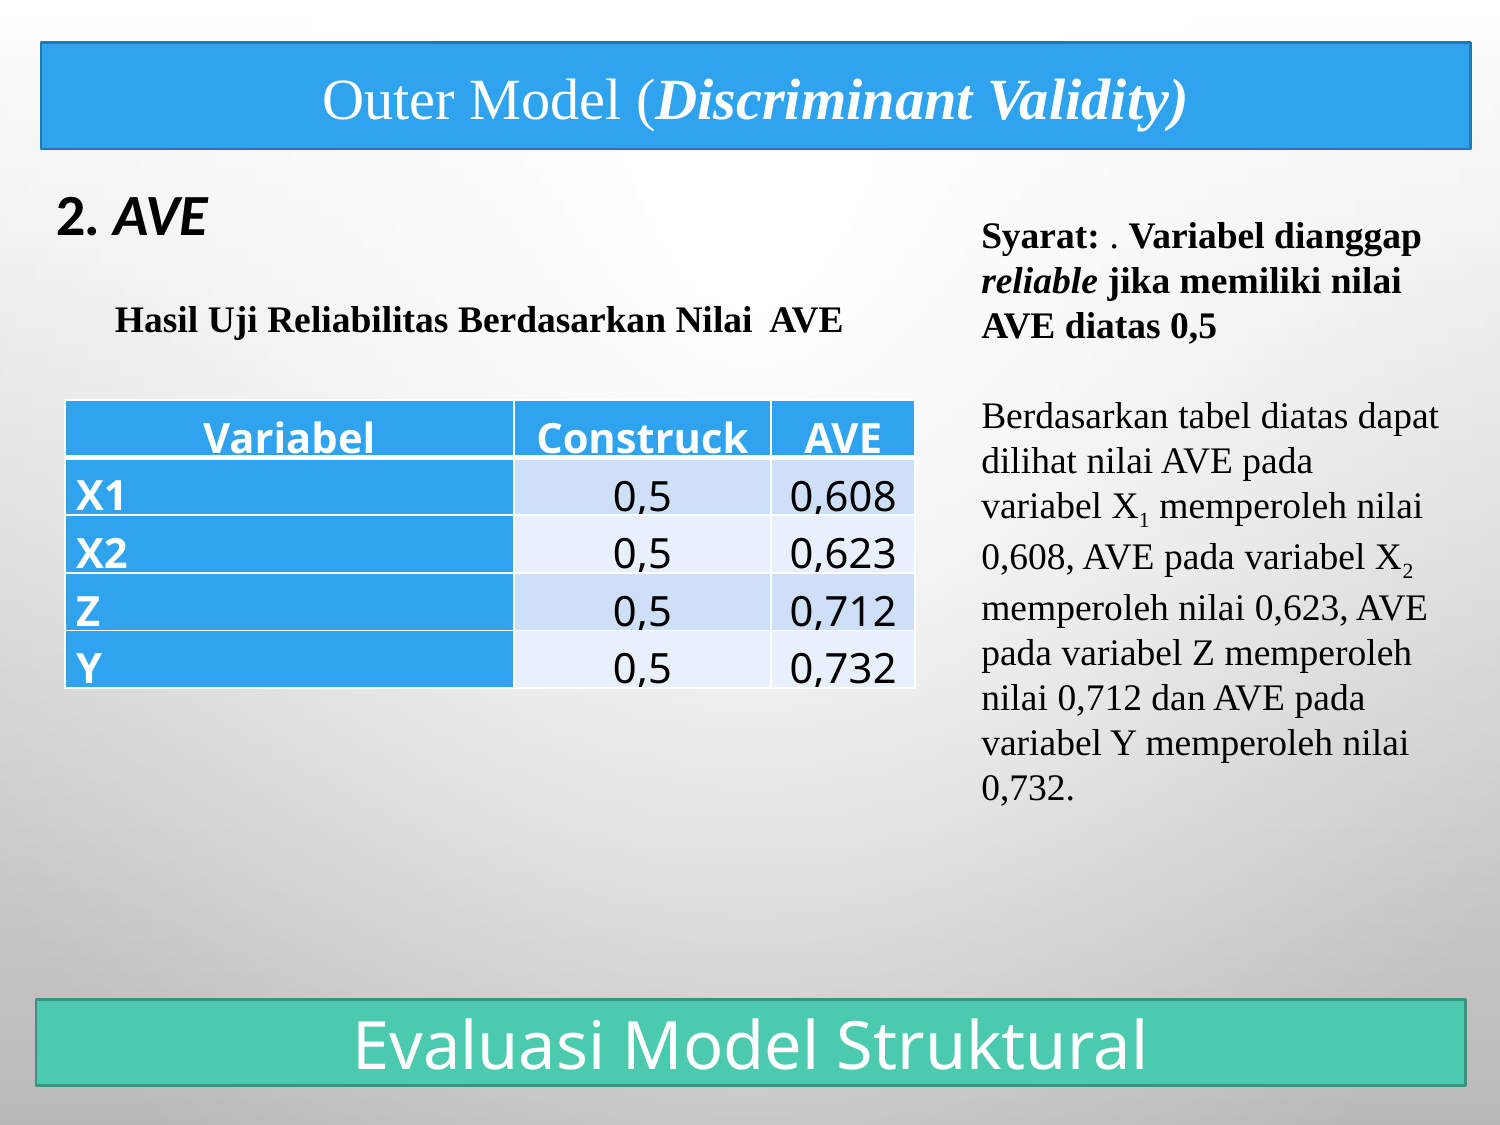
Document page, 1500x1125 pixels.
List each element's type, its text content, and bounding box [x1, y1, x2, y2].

table_cell Z [66, 574, 513, 630]
text_box 2. AVE [40, 170, 1282, 255]
table_cell X1 [66, 460, 513, 514]
table_cell X2 [66, 516, 513, 572]
table_cell 0,608 [772, 460, 914, 514]
picture [0, 0, 1500, 1125]
text_box Syarat: . Variabel dianggap reliable jika memiliki nilai AVE diatas 0,5 Berdasarkan tabel diatas dapat dilihat nilai AVE pada variabel X1 memperoleh nilai 0,608, AVE pada variabel X2 memperoleh nilai 0,623, AVE pada variabel Z memperoleh nilai 0,712 dan AVE pada variabel Y memperoleh nilai 0,732. [966, 203, 1459, 816]
table_cell 0,732 [772, 631, 914, 687]
table_cell 0,5 [515, 516, 770, 572]
table_cell 0,5 [515, 574, 770, 630]
table_header Variabel [66, 401, 513, 455]
table_cell 0,5 [515, 631, 770, 687]
table_cell 0,623 [772, 516, 914, 572]
table_header AVE [772, 401, 914, 455]
text_box Outer Model (Discriminant Validity) [40, 41, 1472, 150]
table_header Construck [515, 401, 770, 455]
table_cell 0,5 [515, 460, 770, 514]
table_cell Y [66, 631, 513, 687]
text_box Hasil Uji Reliabilitas Berdasarkan Nilai AVE [100, 280, 880, 347]
table_cell 0,712 [772, 574, 914, 630]
text_box Evaluasi Model Struktural [35, 998, 1467, 1087]
